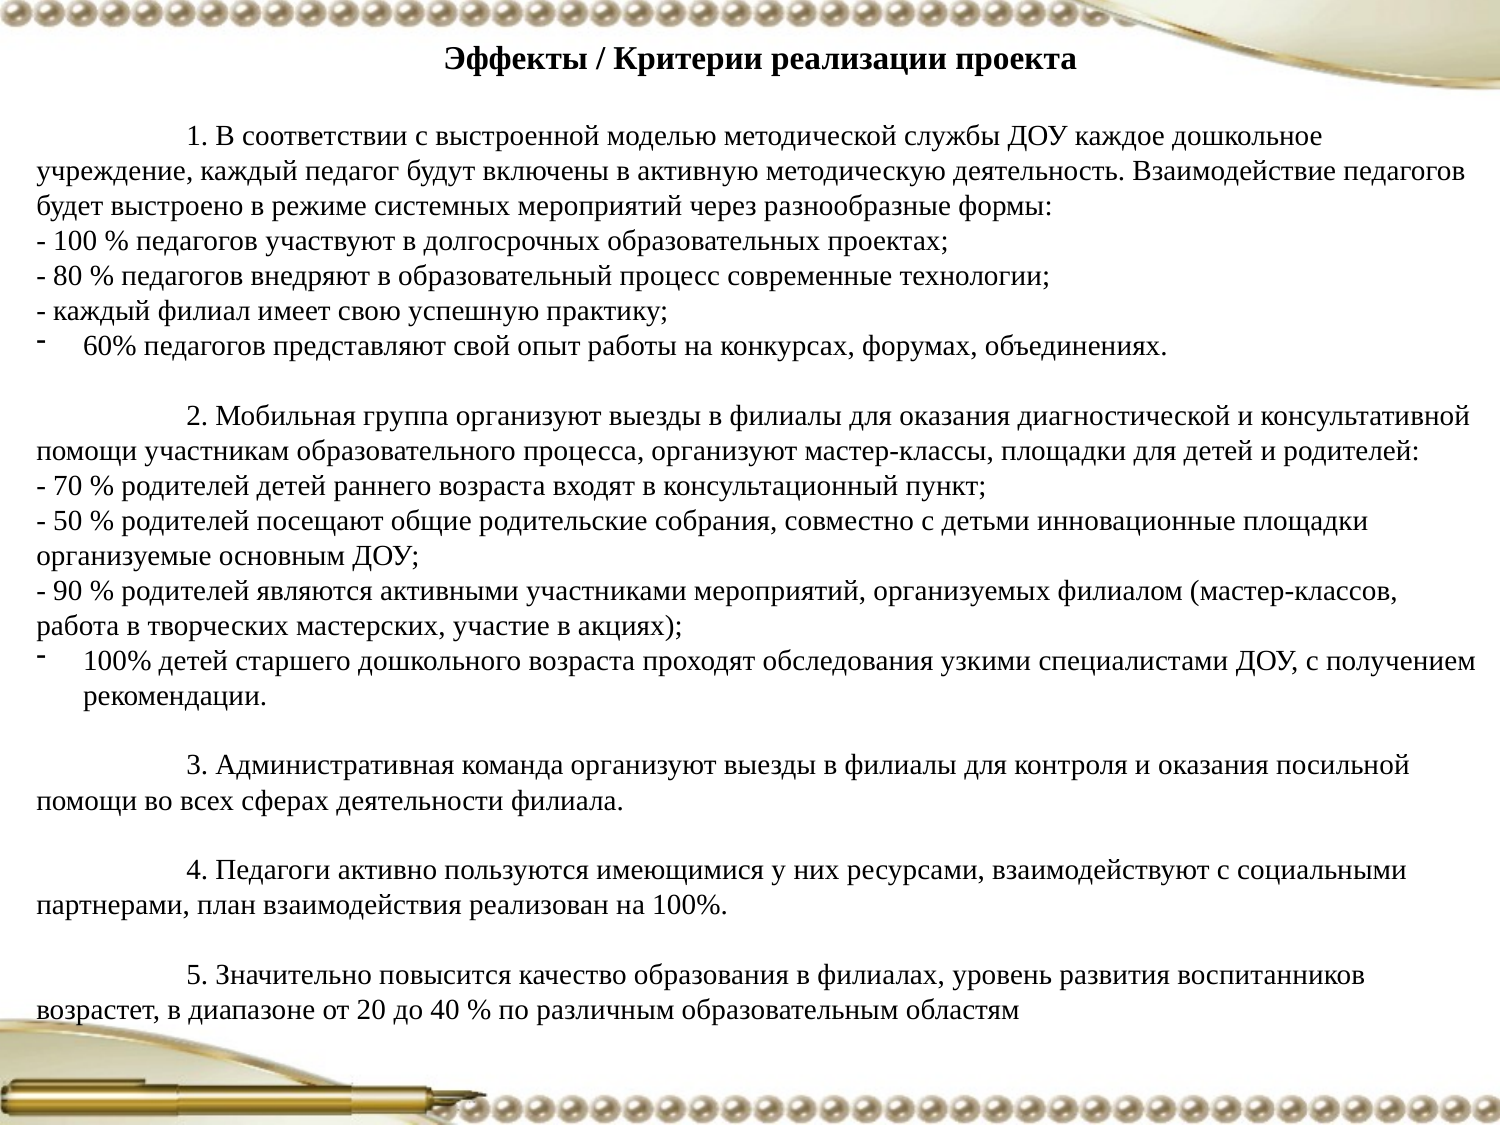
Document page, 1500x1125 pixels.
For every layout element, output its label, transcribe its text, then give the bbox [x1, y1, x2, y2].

text_box Эффекты / Критерии реализации проекта 1. В соответствии с выстроенной моделью методической службы ДОУ каждое дошкольное учреждение, каждый педагог будут включены в активную методическую деятельность. Взаимодействие педагогов будет выстроено в режиме системных мероприятий через разнообразные формы: - 100 % педагогов участвуют в долгосрочных образовательных проектах; - 80 % педагогов внедряют в образовательный процесс современные технологии; - каждый филиал имеет свою успешную практику; 60% педагогов представляют свой опыт работы на конкурсах, форумах, объединениях. 2. Мобильная группа организуют выезды в филиалы для оказания диагностической и консультативной помощи участникам образовательного процесса, организуют мастер-классы, площадки для детей и родителей: - 70 % родителей детей раннего возраста входят в консультационный пункт; - 50 % родителей посещают общие родительские собрания, совместно с детьми инновационные площадки организуемые основным ДОУ; - 90 % родителей являются активными участниками мероприятий, организуемых филиалом (мастер-классов, работа в творческих мастерских, участие в акциях); 100% детей старшего дошкольного возраста проходят обследования узкими специалистами ДОУ, с получением рекомендации. 3. Административная команда организуют выезды в филиалы для контроля и оказания посильной помощи во всех сферах деятельности филиала. 4. Педагоги активно пользуются имеющимися у них ресурсами, взаимодействуют с социальными партнерами, план взаимодействия реализован на 100%. 5. Значительно повысится качество образования в филиалах, уровень развития воспитанников возрастет, в диапазоне от 20 до 40 % по различным образовательным областям [21, 29, 1500, 1078]
picture [0, 0, 1500, 1125]
